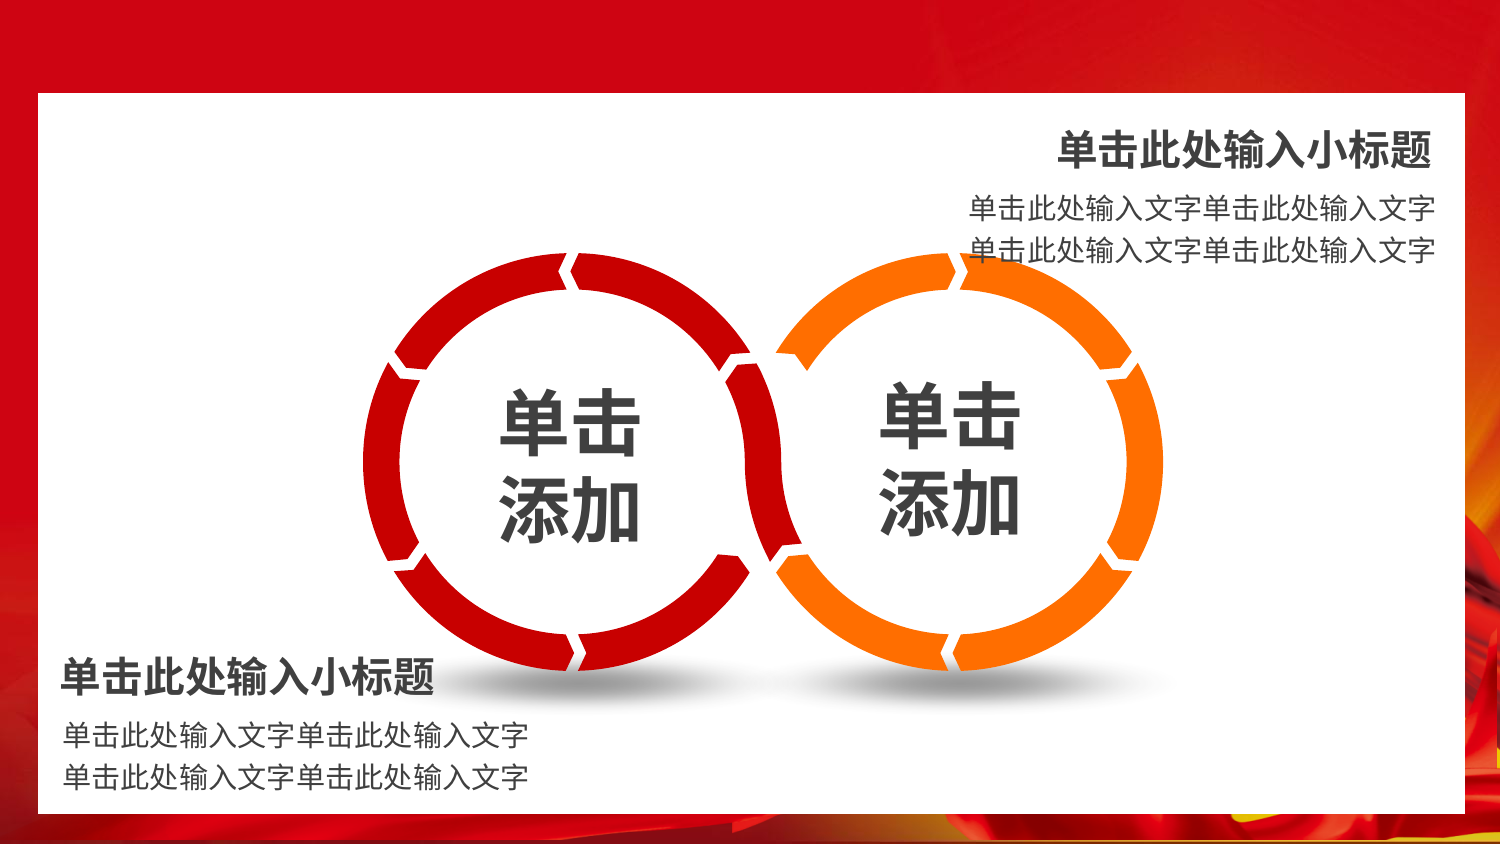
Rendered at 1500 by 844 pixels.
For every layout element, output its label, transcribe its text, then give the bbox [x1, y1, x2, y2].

text_box 单击 添加 [391, 370, 750, 560]
text_box [776, 554, 949, 649]
text_box [394, 253, 567, 370]
text_box [775, 256, 954, 362]
text_box 单击此处输入小标题 [59, 641, 470, 701]
text_box 单击此处输入文字单击此处输入文字 单击此处输入文字单击此处输入文字 [917, 176, 1452, 276]
text_box 单击此处输入文字单击此处输入文字 单击此处输入文字单击此处输入文字 [47, 703, 582, 802]
title [0, 45, 1294, 208]
text_box [577, 560, 750, 649]
text_box [959, 276, 1132, 362]
text_box [954, 553, 1133, 649]
text_box 单击 添加 [771, 362, 1130, 553]
text_box [570, 253, 751, 370]
text_box [1114, 362, 1164, 561]
text_box [393, 560, 573, 649]
picture [0, 0, 1500, 844]
text_box [733, 363, 777, 562]
text_box 单击此处输入小标题 [1021, 114, 1432, 174]
picture [358, 649, 1180, 716]
text_box [363, 362, 398, 561]
